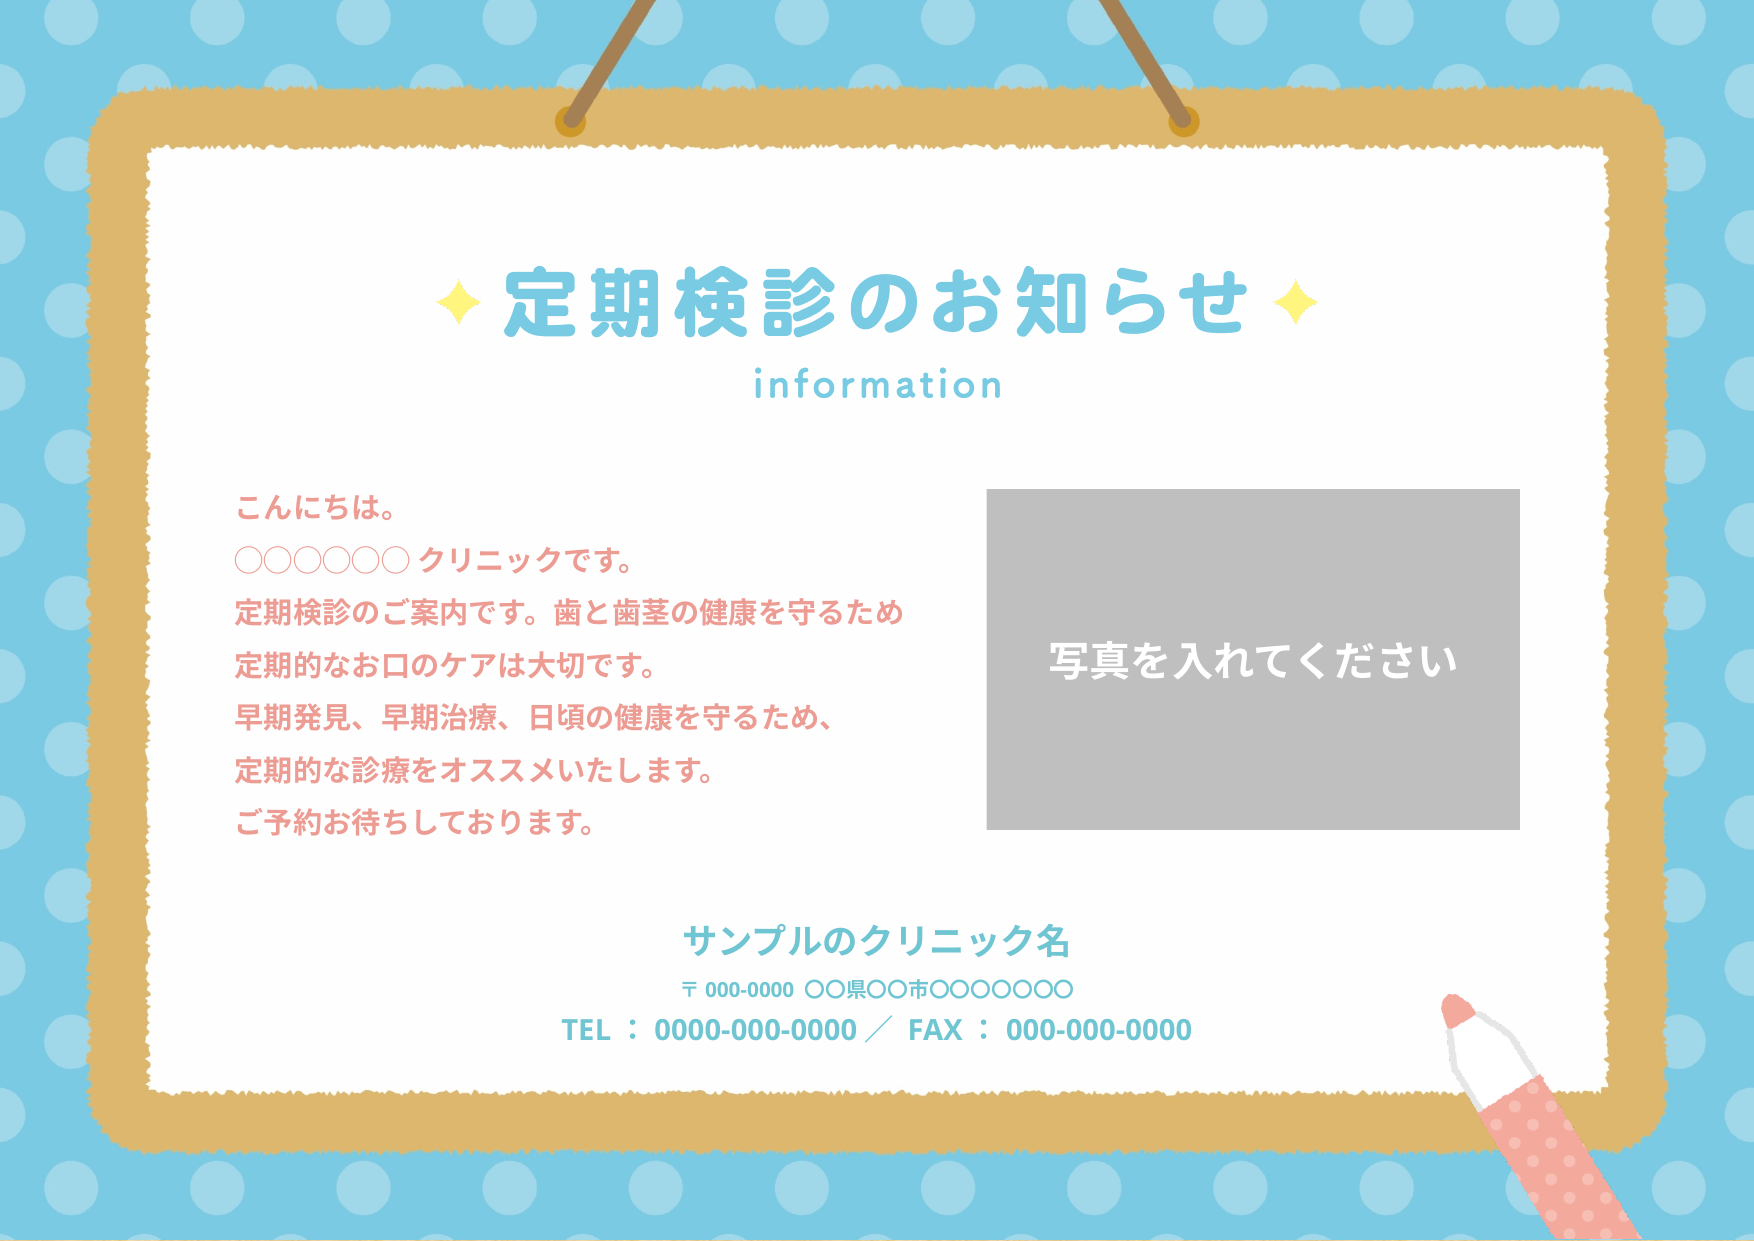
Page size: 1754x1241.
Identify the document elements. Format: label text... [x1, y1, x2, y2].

picture [0, 0, 1754, 1241]
text_box 〒000-0000 〇〇県〇〇市〇〇〇〇〇〇〇 [587, 956, 1167, 986]
text_box こんにちは。 ◯◯◯◯◯◯クリニックです。 定期検診のご案内です。歯と歯茎の健康を守るため定期的なお口のケアは大切です。 早期発見、早期治療、日頃の健康を守るため、 定期的な診療をオススメいたします。 ご予約お待ちしております。 [220, 464, 921, 847]
text_box TEL：0000-000-0000／ FAX：000-000-0000 [446, 986, 1308, 1054]
text_box 写真を入れてください [986, 488, 1521, 831]
text_box サンプルのクリニック名 [653, 890, 1101, 956]
